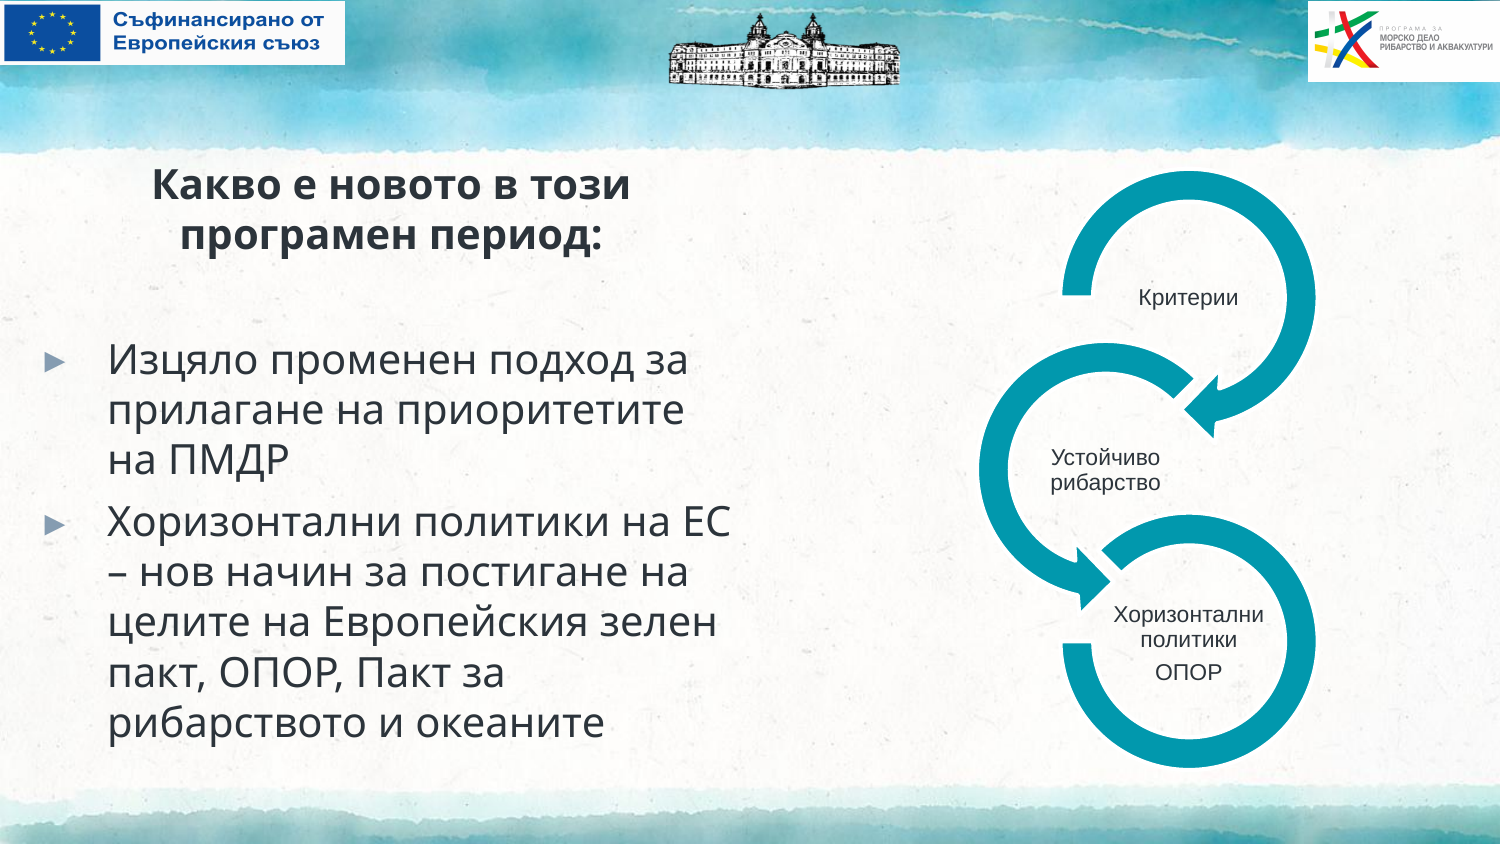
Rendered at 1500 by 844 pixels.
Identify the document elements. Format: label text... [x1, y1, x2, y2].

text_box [858, 147, 1437, 771]
picture [0, 0, 1500, 844]
list Какво е новото в този програмен период: Изцяло променен подход за прилагане на приоритетите на ПМДР Хоризонтални политики на ЕС – нов начин за постигане на целите на Европейския зелен пакт, ОПОР, Пакт за рибарството и океаните [17, 142, 754, 798]
